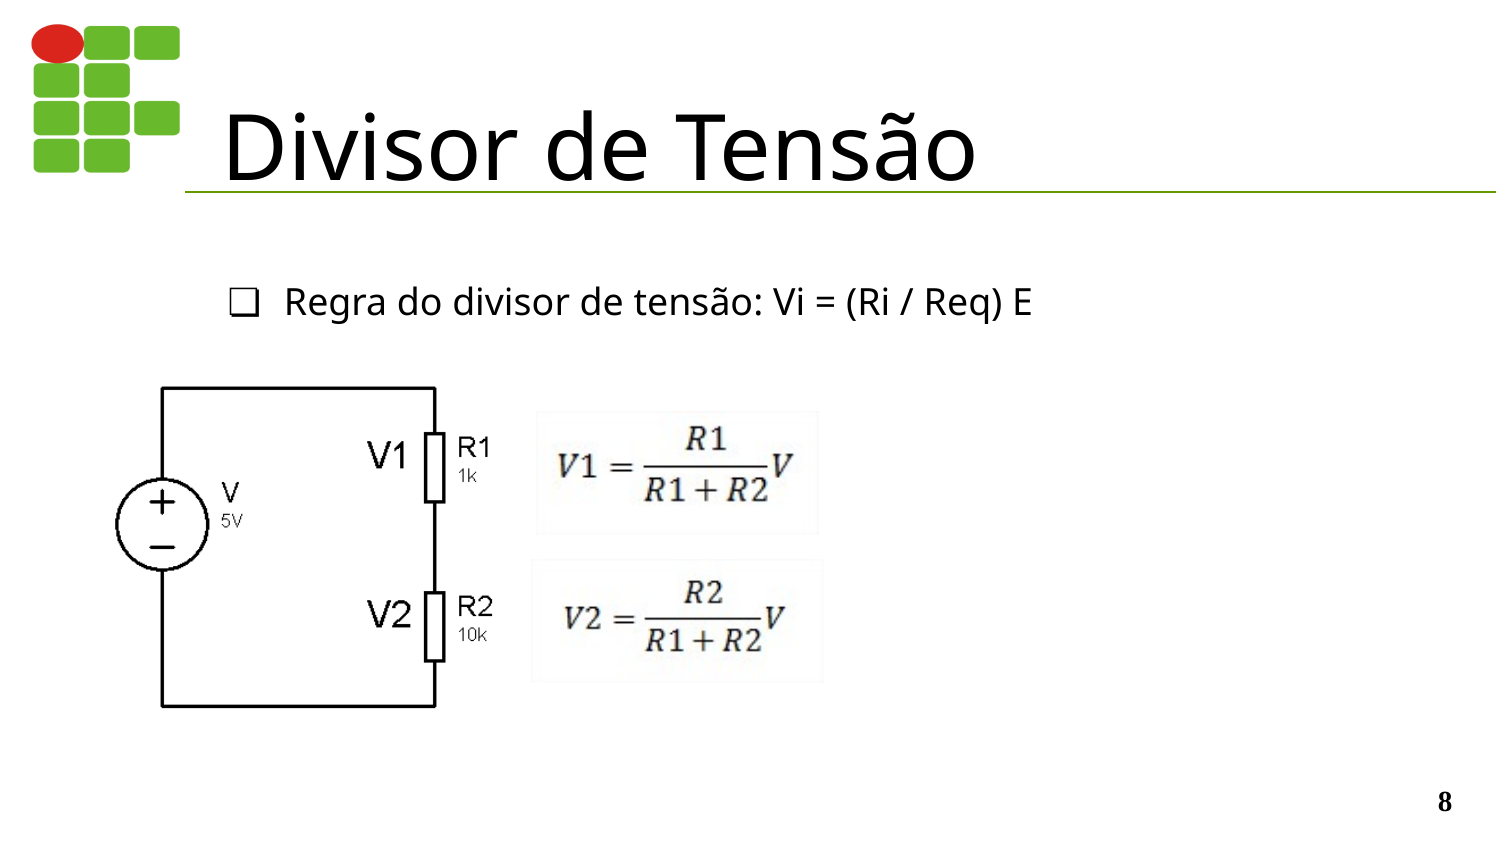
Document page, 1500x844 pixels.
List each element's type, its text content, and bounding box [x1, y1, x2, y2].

title Divisor de Tensão [206, 26, 1468, 207]
picture [29, 23, 182, 174]
picture [87, 348, 508, 757]
picture [536, 410, 819, 535]
picture [530, 559, 825, 684]
list Regra do divisor de tensão: Vi = (Ri / Req) E [193, 248, 1486, 387]
text_box ‹#› [1390, 768, 1468, 825]
